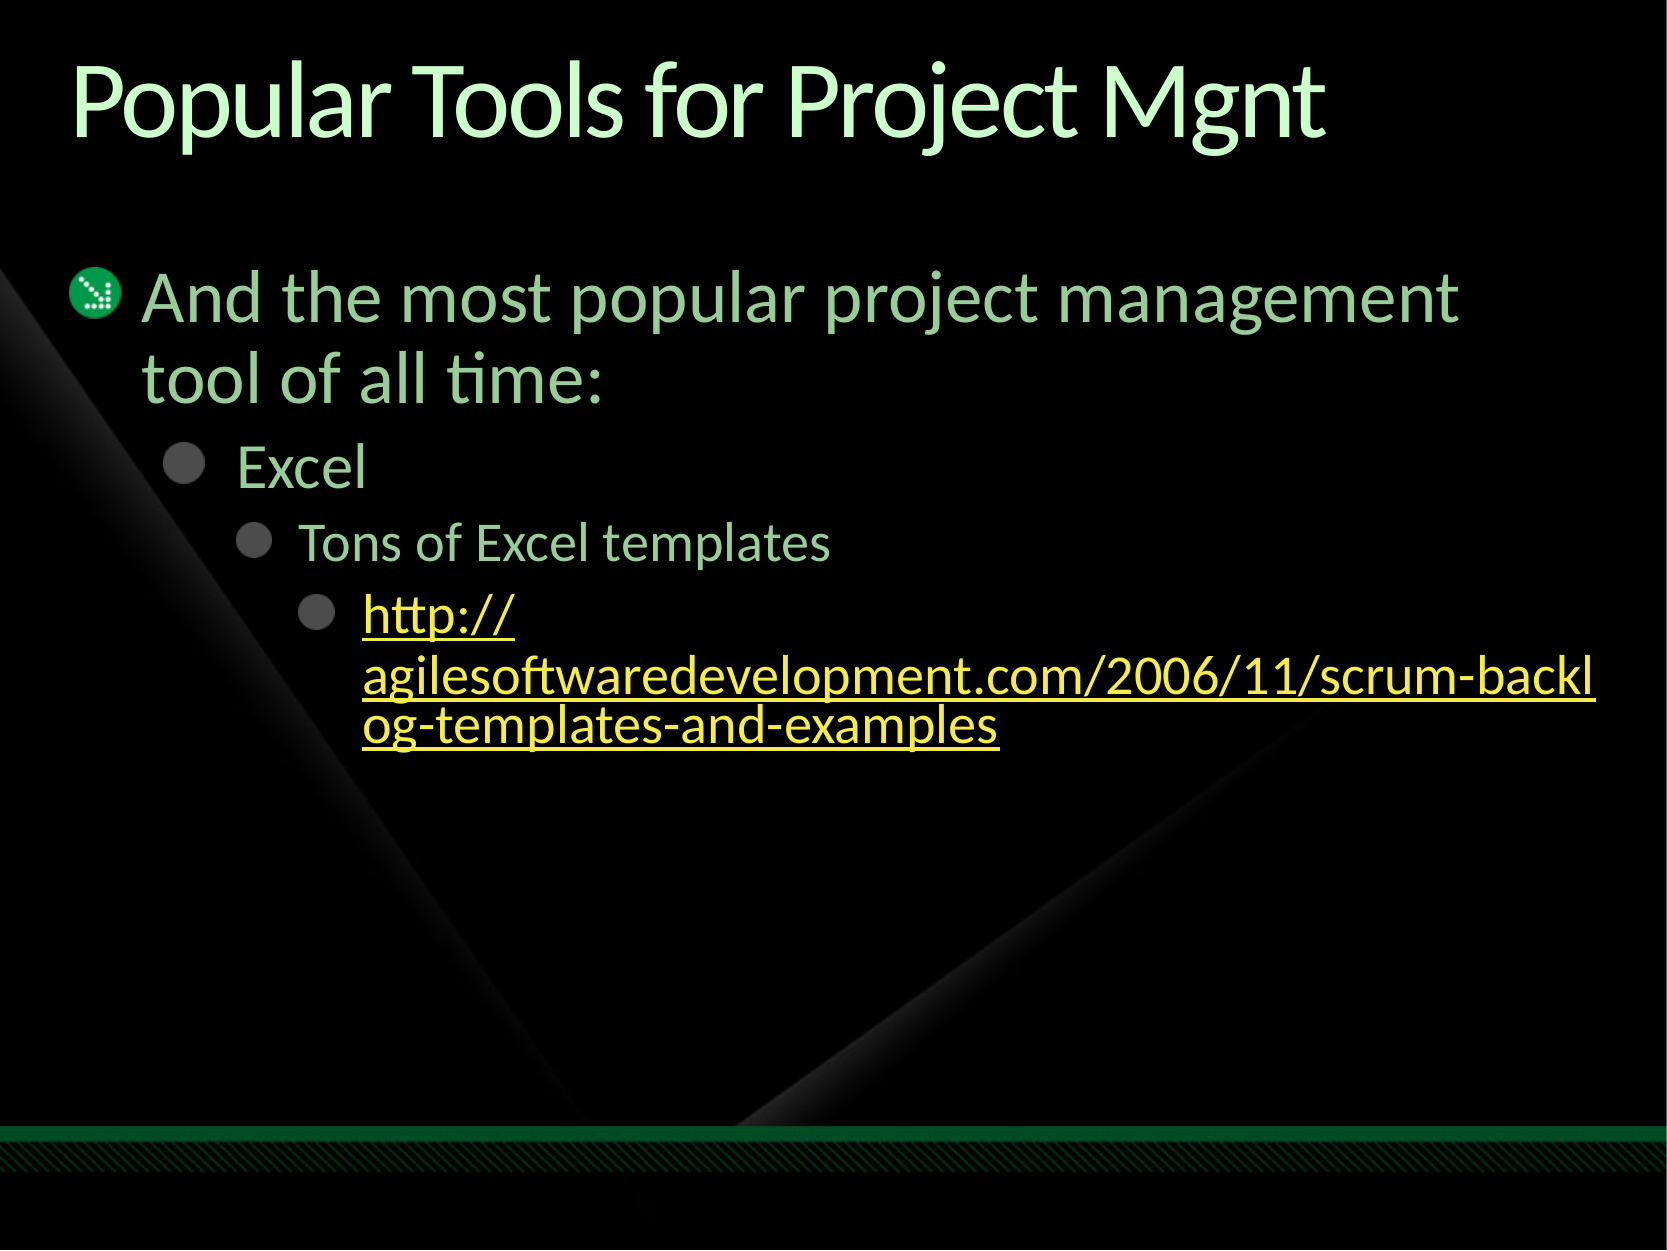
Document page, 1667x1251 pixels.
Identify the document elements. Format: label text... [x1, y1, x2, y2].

title Popular Tools for Project Mgnt [69, 41, 1598, 164]
list And the most popular project management tool of all time: Excel Tons of Excel templates http://agilesoftwaredevelopment.com/2006/11/scrum-backlog-templates-and-examples [69, 257, 1598, 805]
picture [0, 0, 1667, 1250]
